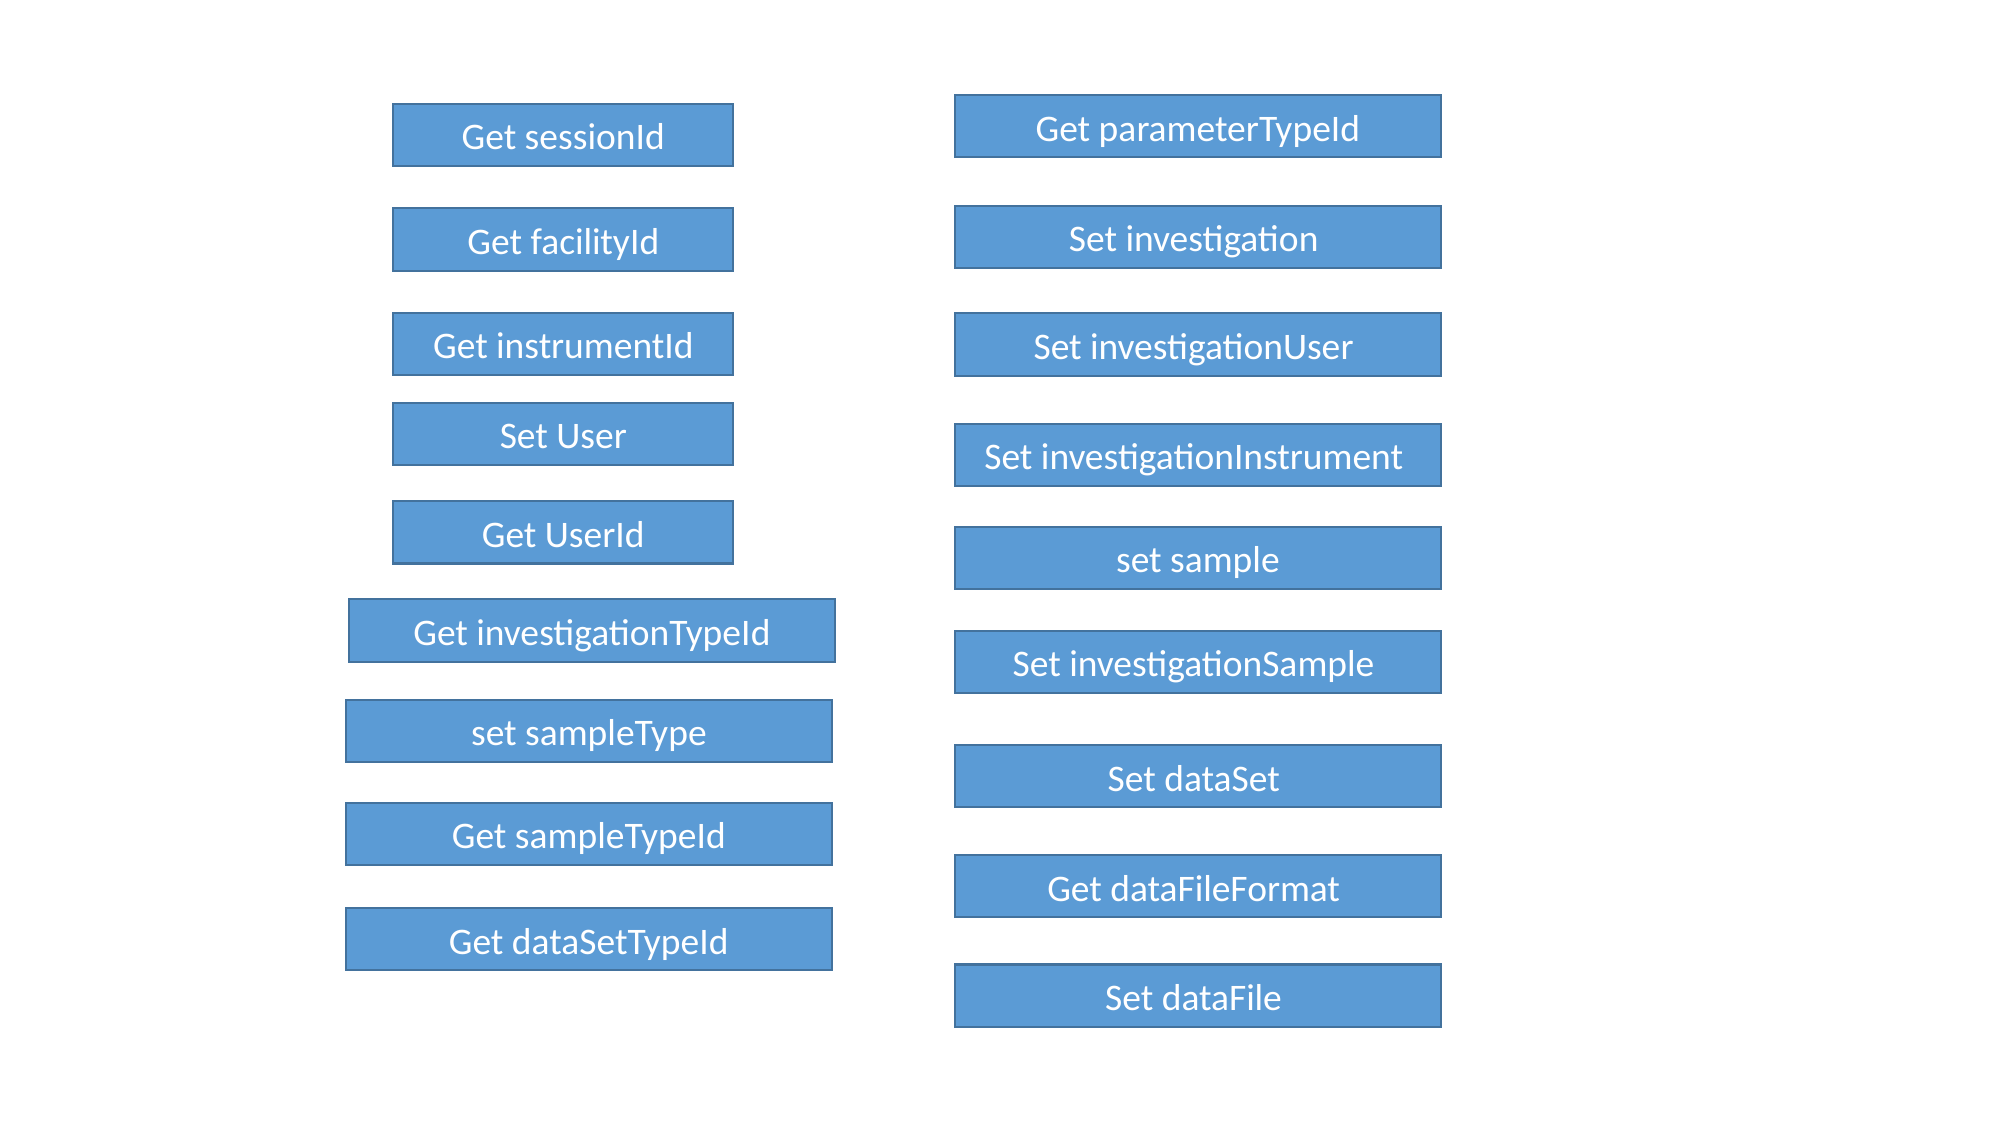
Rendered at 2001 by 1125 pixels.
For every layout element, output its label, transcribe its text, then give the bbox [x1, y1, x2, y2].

text_box Get dataSetTypeId [345, 907, 833, 971]
text_box Get UserId [392, 500, 734, 565]
text_box set sampleType [345, 699, 833, 763]
text_box Set investigationUser [954, 312, 1442, 377]
text_box Get sampleTypeId [345, 802, 833, 866]
text_box Set investigationSample [954, 630, 1442, 694]
text_box Set investigationInstrument [954, 423, 1442, 487]
text_box Get parameterTypeId [954, 94, 1442, 158]
text_box Set investigation [954, 205, 1442, 269]
text_box Set dataFile [954, 963, 1442, 1028]
text_box Set User [392, 402, 734, 466]
text_box Get sessionId [392, 103, 734, 167]
text_box Get dataFileFormat [954, 854, 1442, 918]
text_box Set dataSet [954, 744, 1442, 808]
text_box Get facilityId [392, 207, 734, 272]
text_box Get instrumentId [392, 312, 734, 376]
text_box set sample [954, 526, 1442, 590]
text_box Get investigationTypeId [348, 598, 836, 663]
